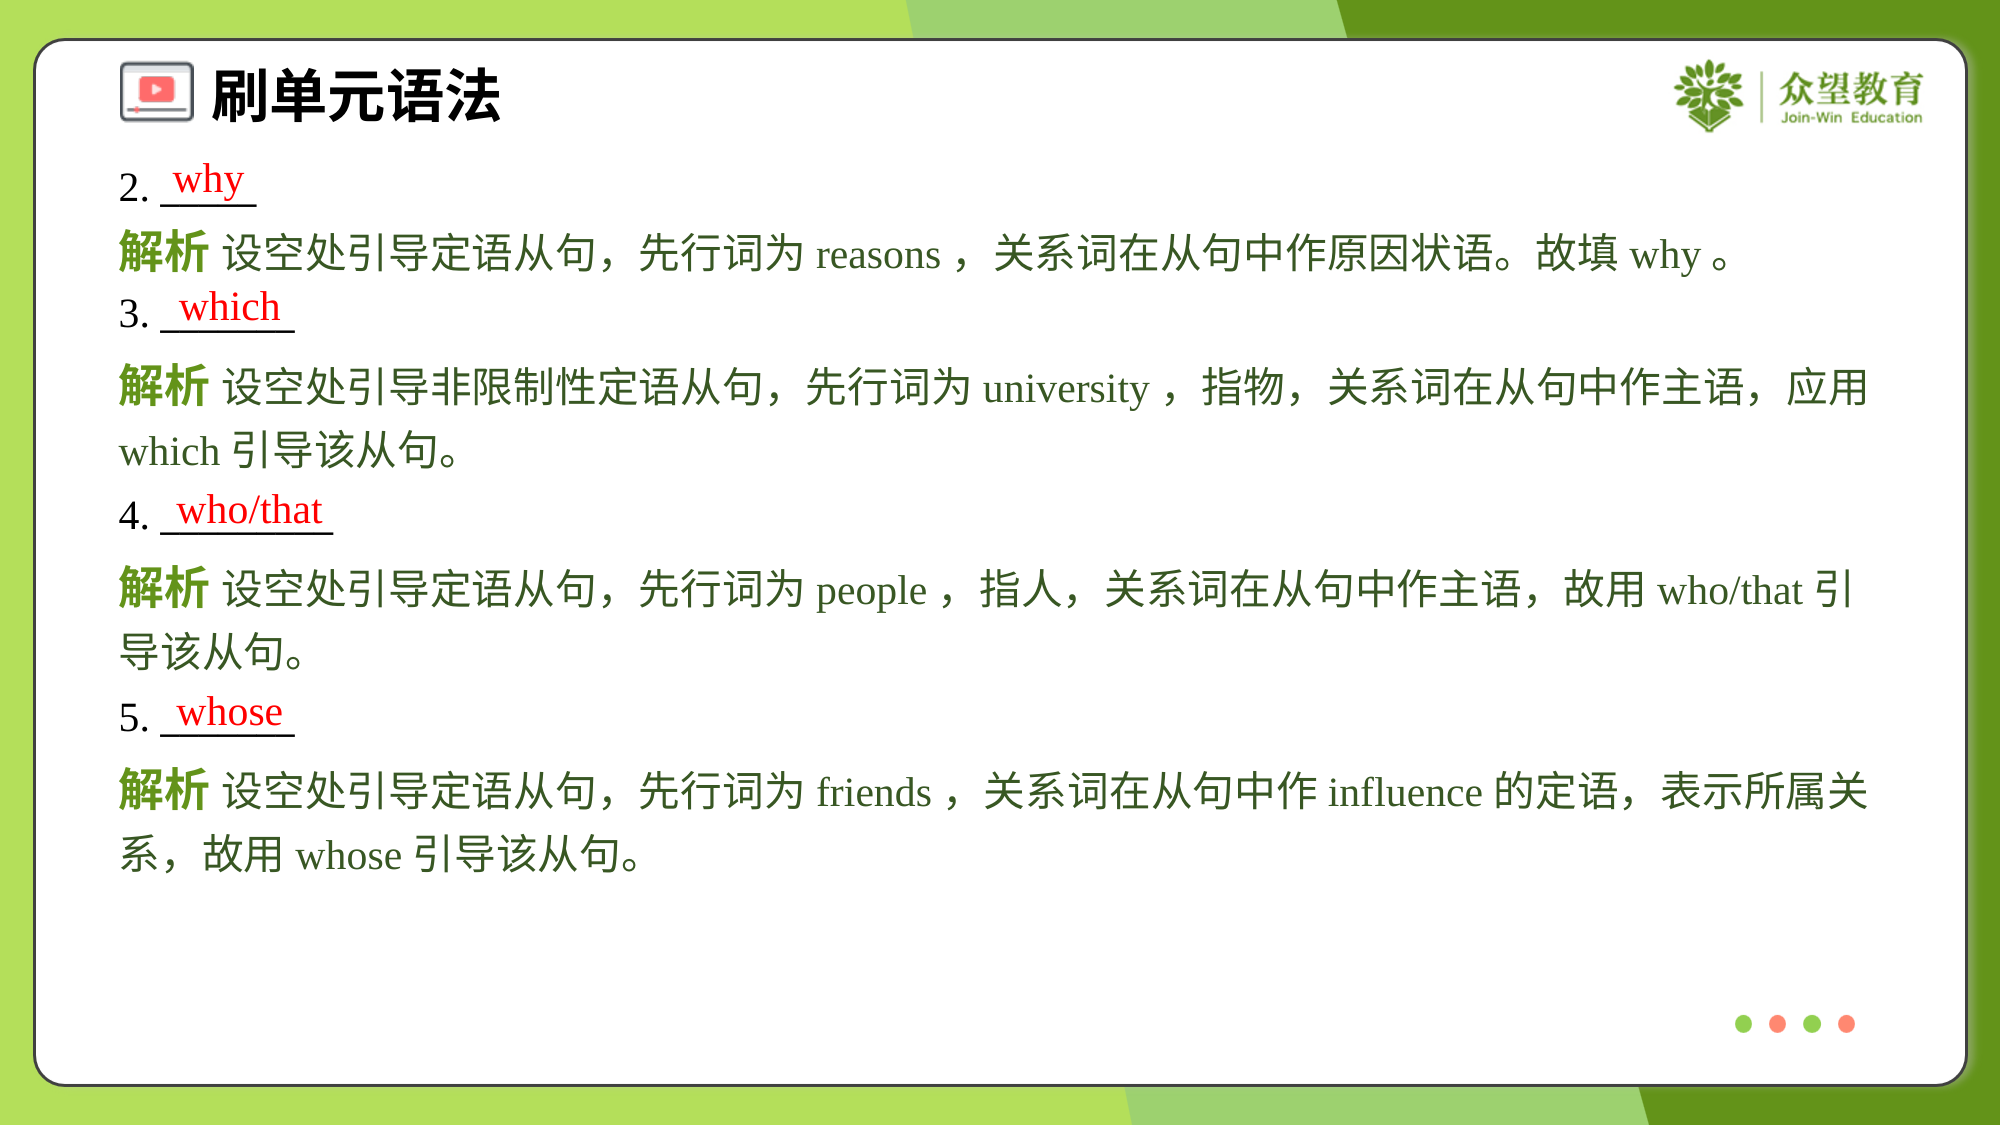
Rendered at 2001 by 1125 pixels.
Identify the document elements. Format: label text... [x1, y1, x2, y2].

text_box 5. _______ [118, 677, 1883, 735]
text_box who/that [172, 469, 327, 527]
text_box 3. _______ [118, 272, 1883, 330]
picture [0, 0, 2000, 1125]
text_box which [174, 266, 286, 325]
text_box 解析 设空处引导定语从句，先行词为friends，关系词在从句中作influence的定语，表示所属关系，故用whose引导该从句。 [118, 747, 1883, 874]
text_box 2. _____ [118, 146, 1883, 204]
text_box why [167, 138, 250, 197]
text_box 解析 设空处引导非限制性定语从句，先行词为university，指物，关系词在从句中作主语，应用which引导该从句。 [118, 342, 1883, 470]
text_box 解析 设空处引导定语从句，先行词为reasons，关系词在从句中作原因状语。故填why。 [118, 209, 1883, 271]
text_box 4. _________ [118, 475, 1883, 533]
text_box 解析 设空处引导定语从句，先行词为people，指人，关系词在从句中作主语，故用who/that引导该从句。 [118, 544, 1883, 672]
text_box whose [172, 671, 288, 729]
